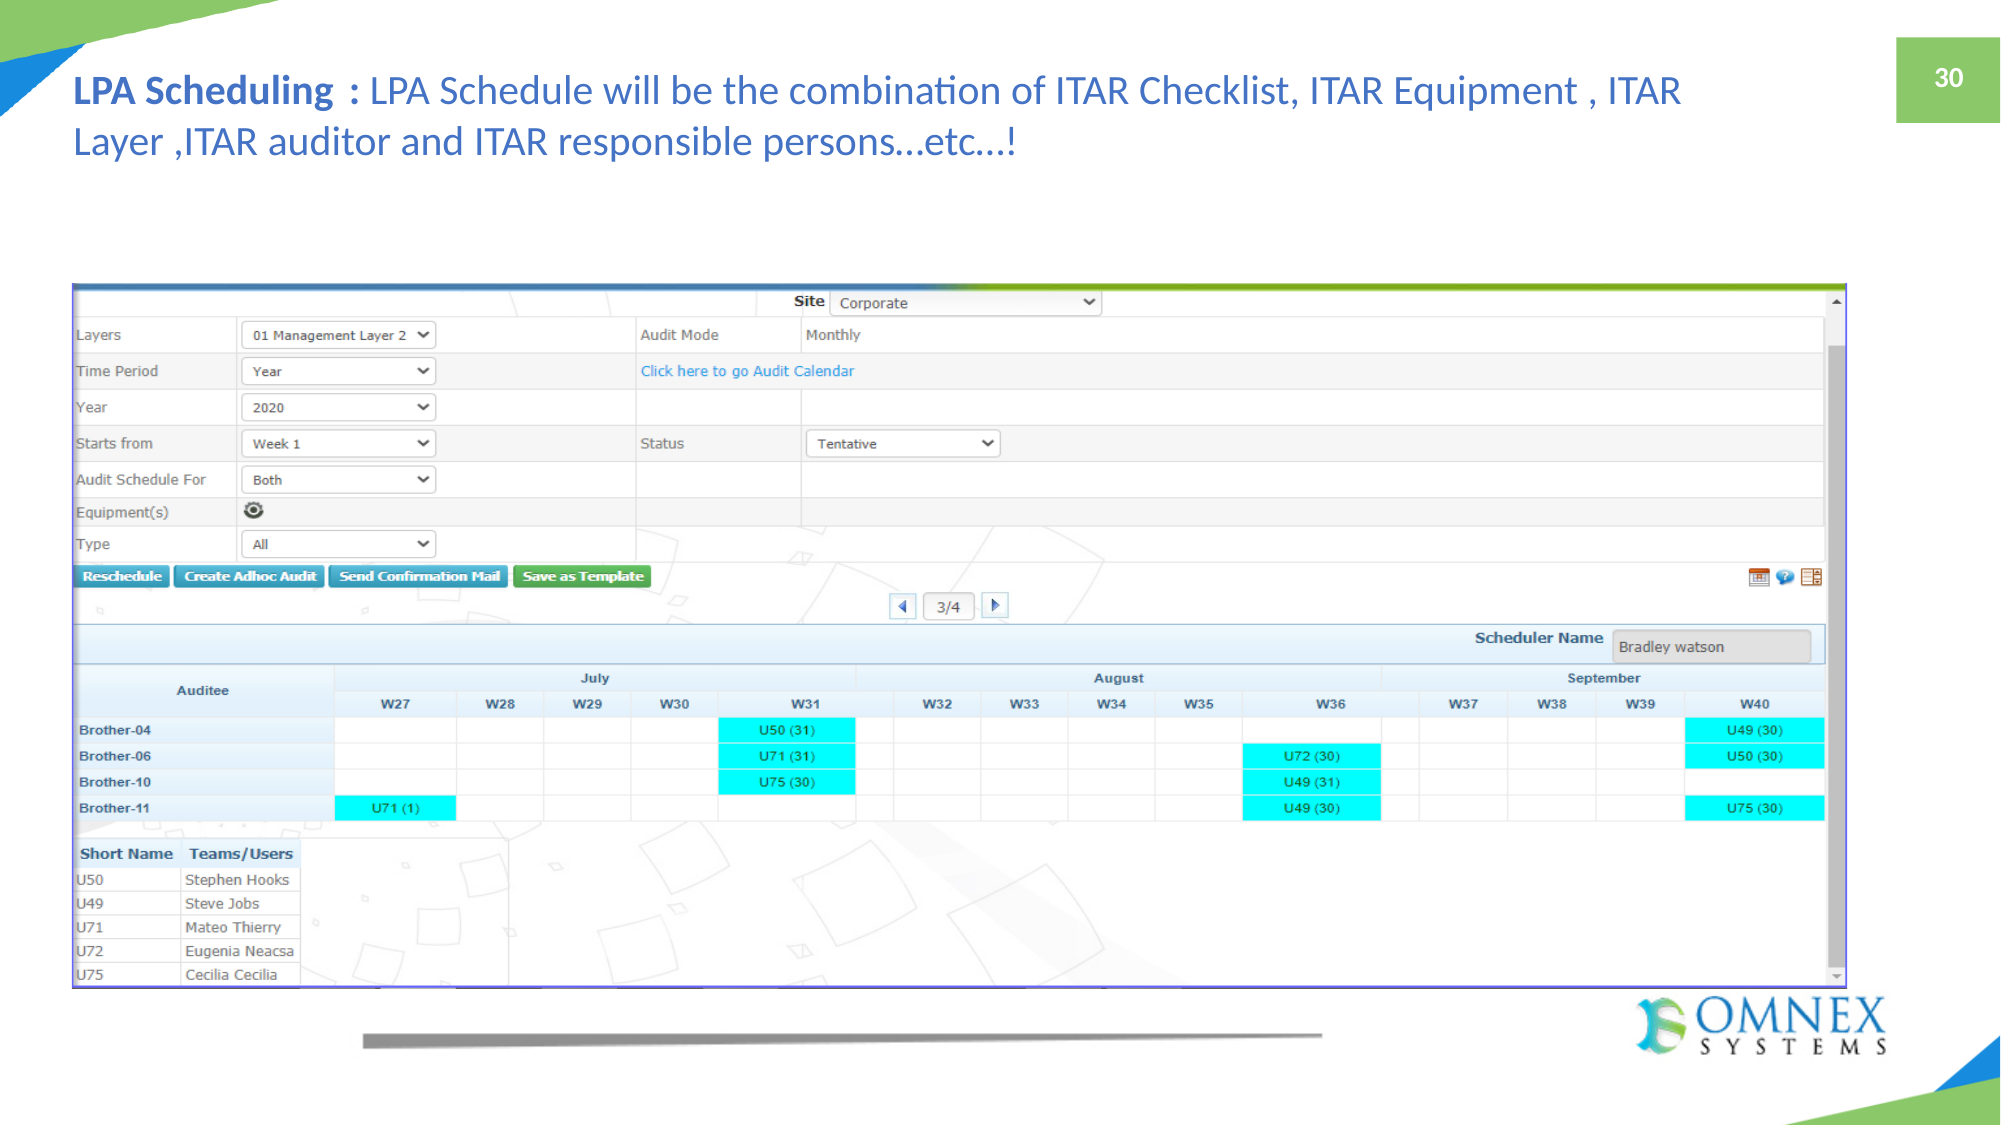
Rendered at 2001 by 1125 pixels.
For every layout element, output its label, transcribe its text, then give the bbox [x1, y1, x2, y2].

picture [71, 283, 2001, 1125]
picture [349, 1013, 1354, 1062]
title LPA Scheduling : LPA Schedule will be the combination of ITAR Checklist, ITAR Equipment , ITAR Layer ,ITAR auditor and ITAR responsible persons…etc…! [58, 0, 1784, 215]
slide_number 30 [1919, 46, 2000, 106]
picture [0, 0, 58, 117]
